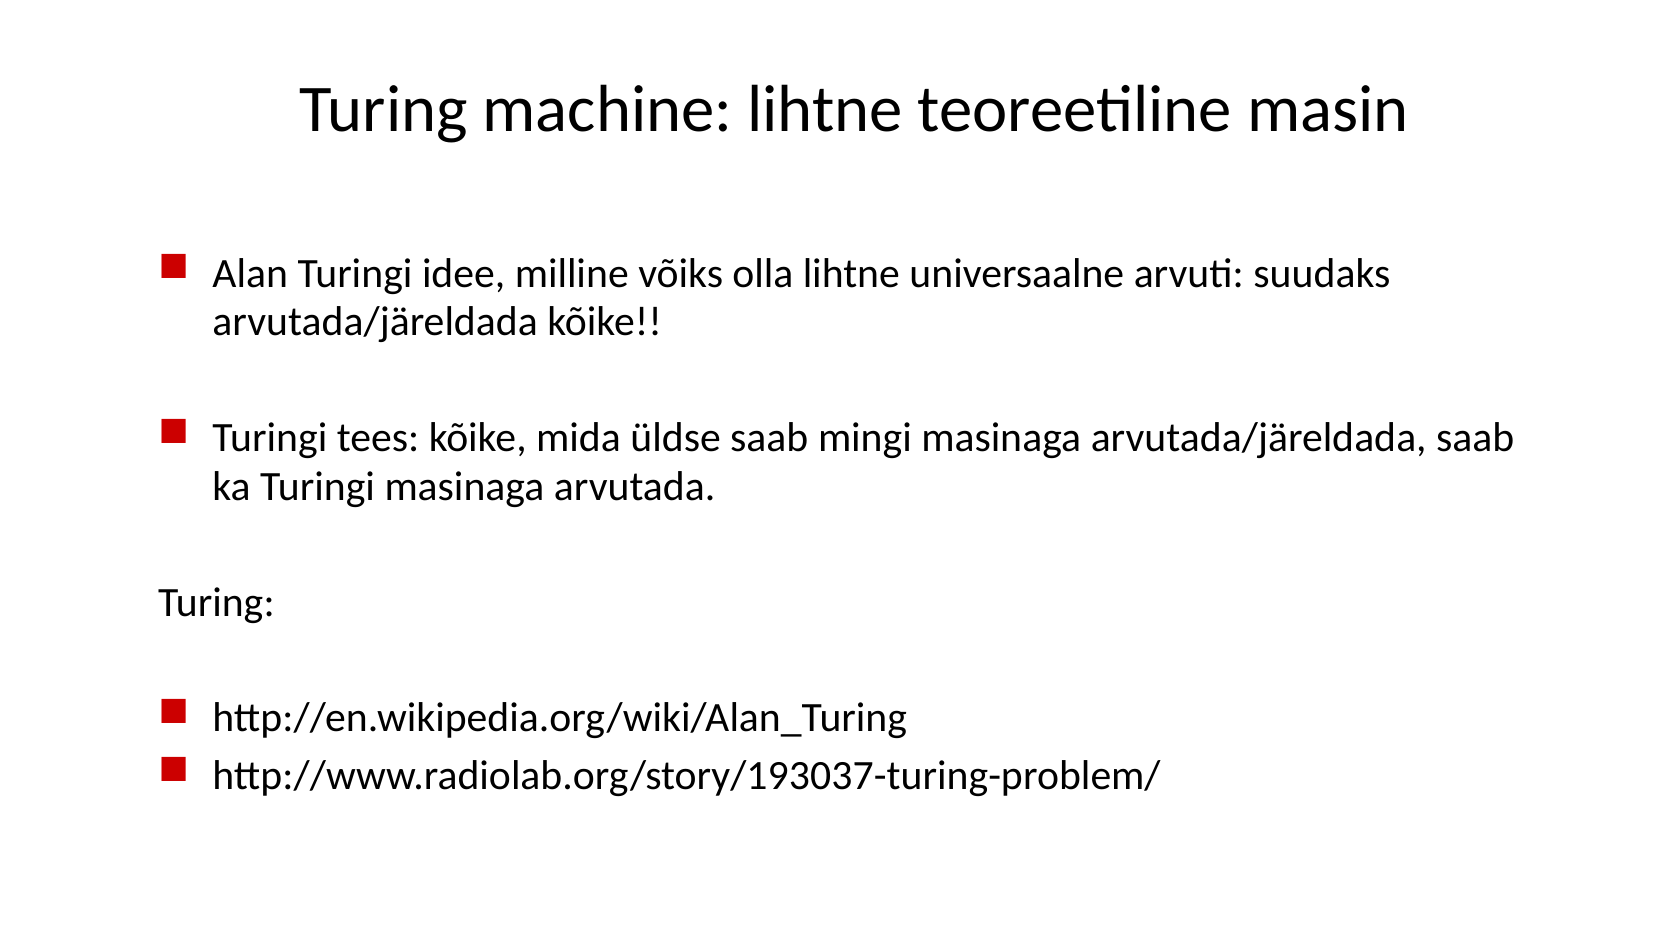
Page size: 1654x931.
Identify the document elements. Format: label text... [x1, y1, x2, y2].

title Turing machine: lihtne teoreetiline masin [151, 51, 1557, 166]
list Alan Turingi idee, milline võiks olla lihtne universaalne arvuti: suudaks arvutada/järeldada kõike!! Turingi tees: kõike, mida üldse saab mingi masinaga arvutada/järeldada, saab ka Turingi masinaga arvutada. Turing: http://en.wikipedia.org/wiki/Alan_Turing http://www.radiolab.org/story/193037-turing-problem/ [142, 240, 1563, 830]
